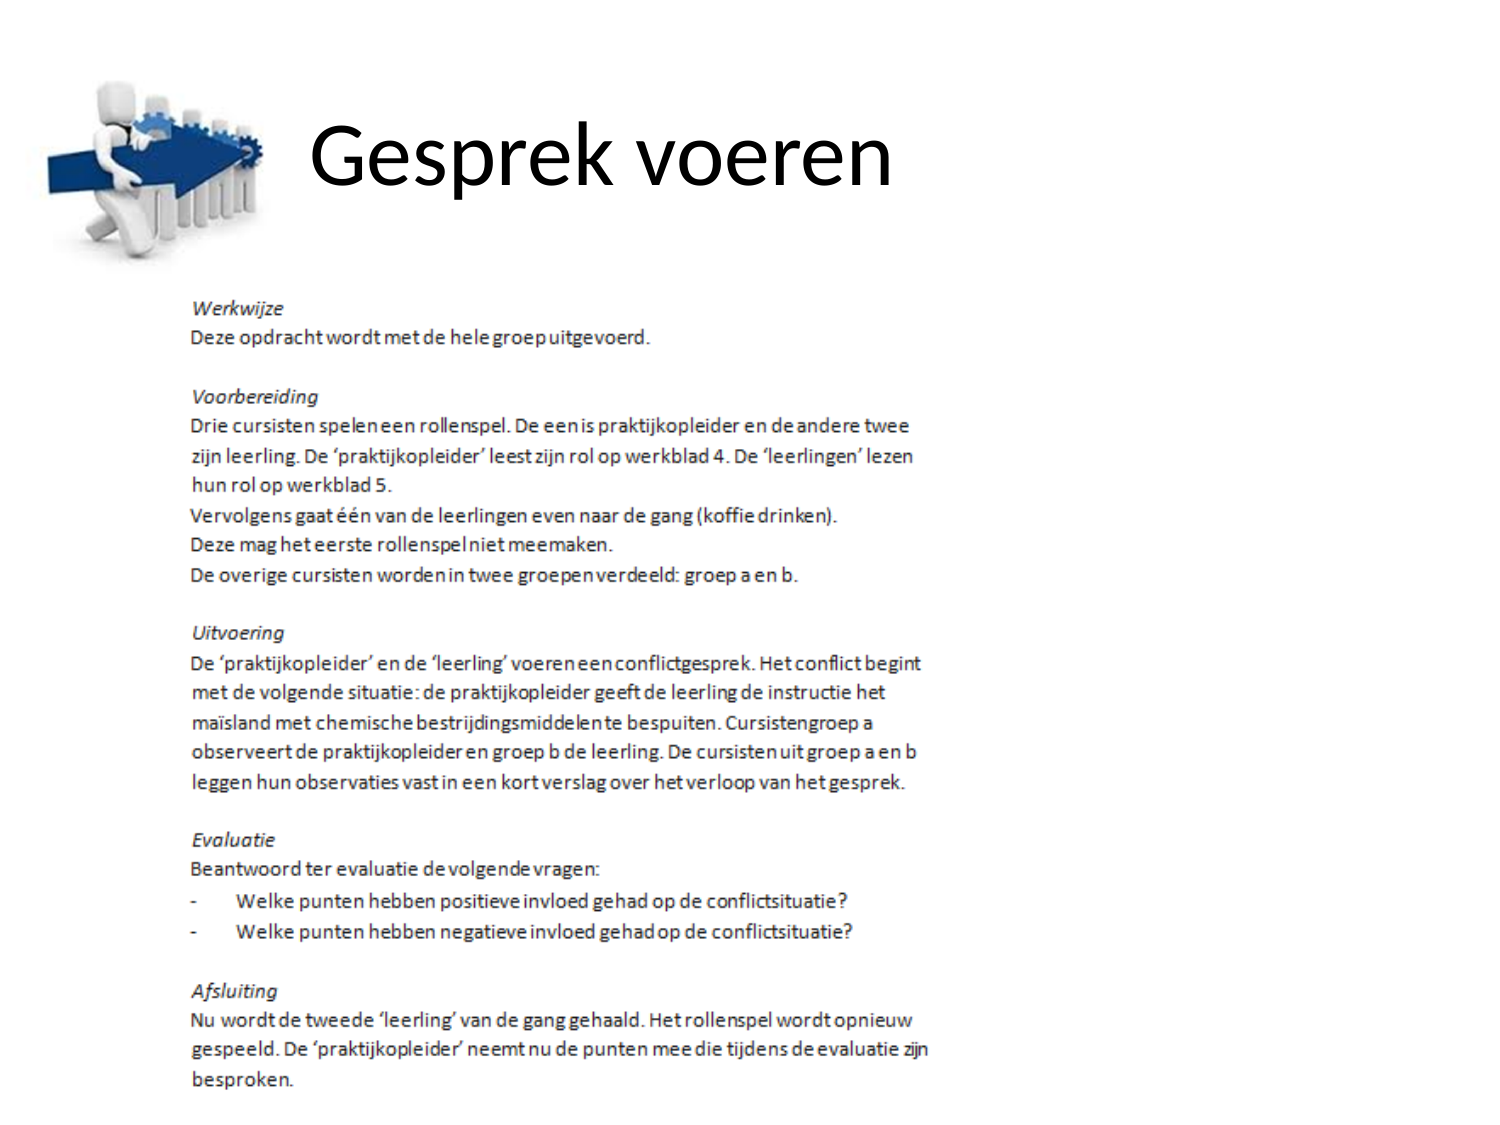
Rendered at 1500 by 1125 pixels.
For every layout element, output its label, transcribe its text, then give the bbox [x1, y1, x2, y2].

picture [0, 67, 310, 282]
picture [157, 285, 999, 1108]
title Gesprek voeren [289, 54, 916, 244]
